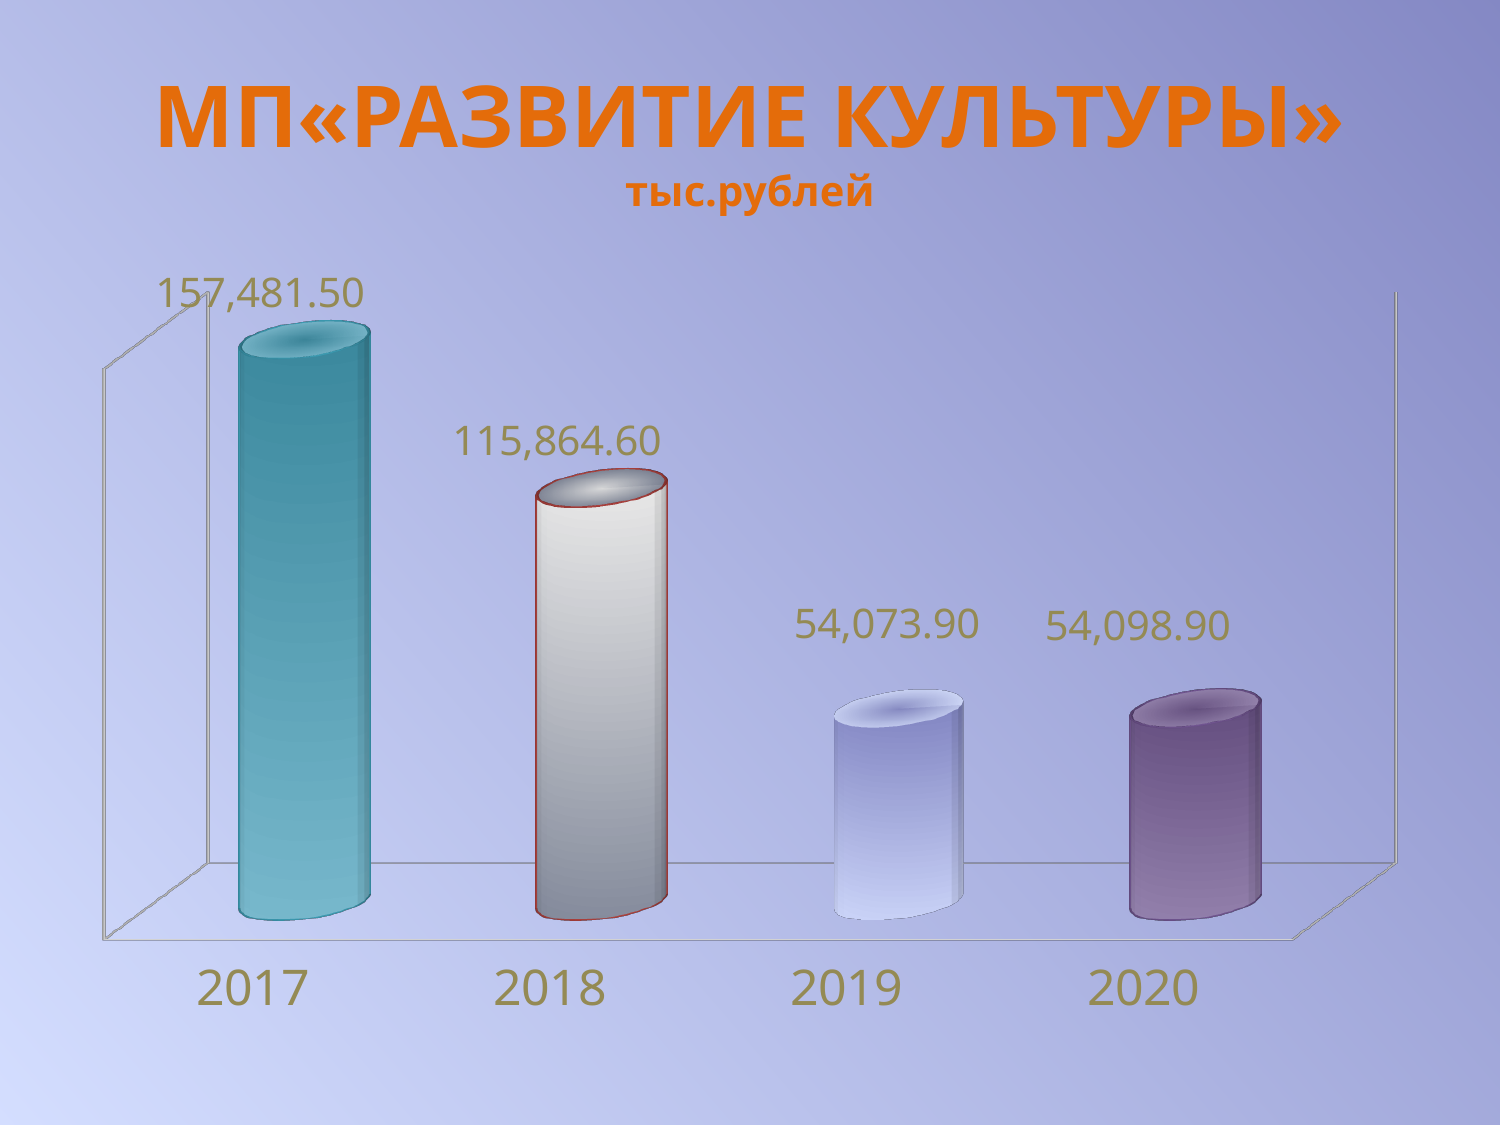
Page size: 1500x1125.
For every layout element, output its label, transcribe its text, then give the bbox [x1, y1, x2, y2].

chart [74, 262, 1426, 1036]
title МП«РАЗВИТИЕ КУЛЬТУРЫ» тыс.рублей [75, 45, 1425, 233]
